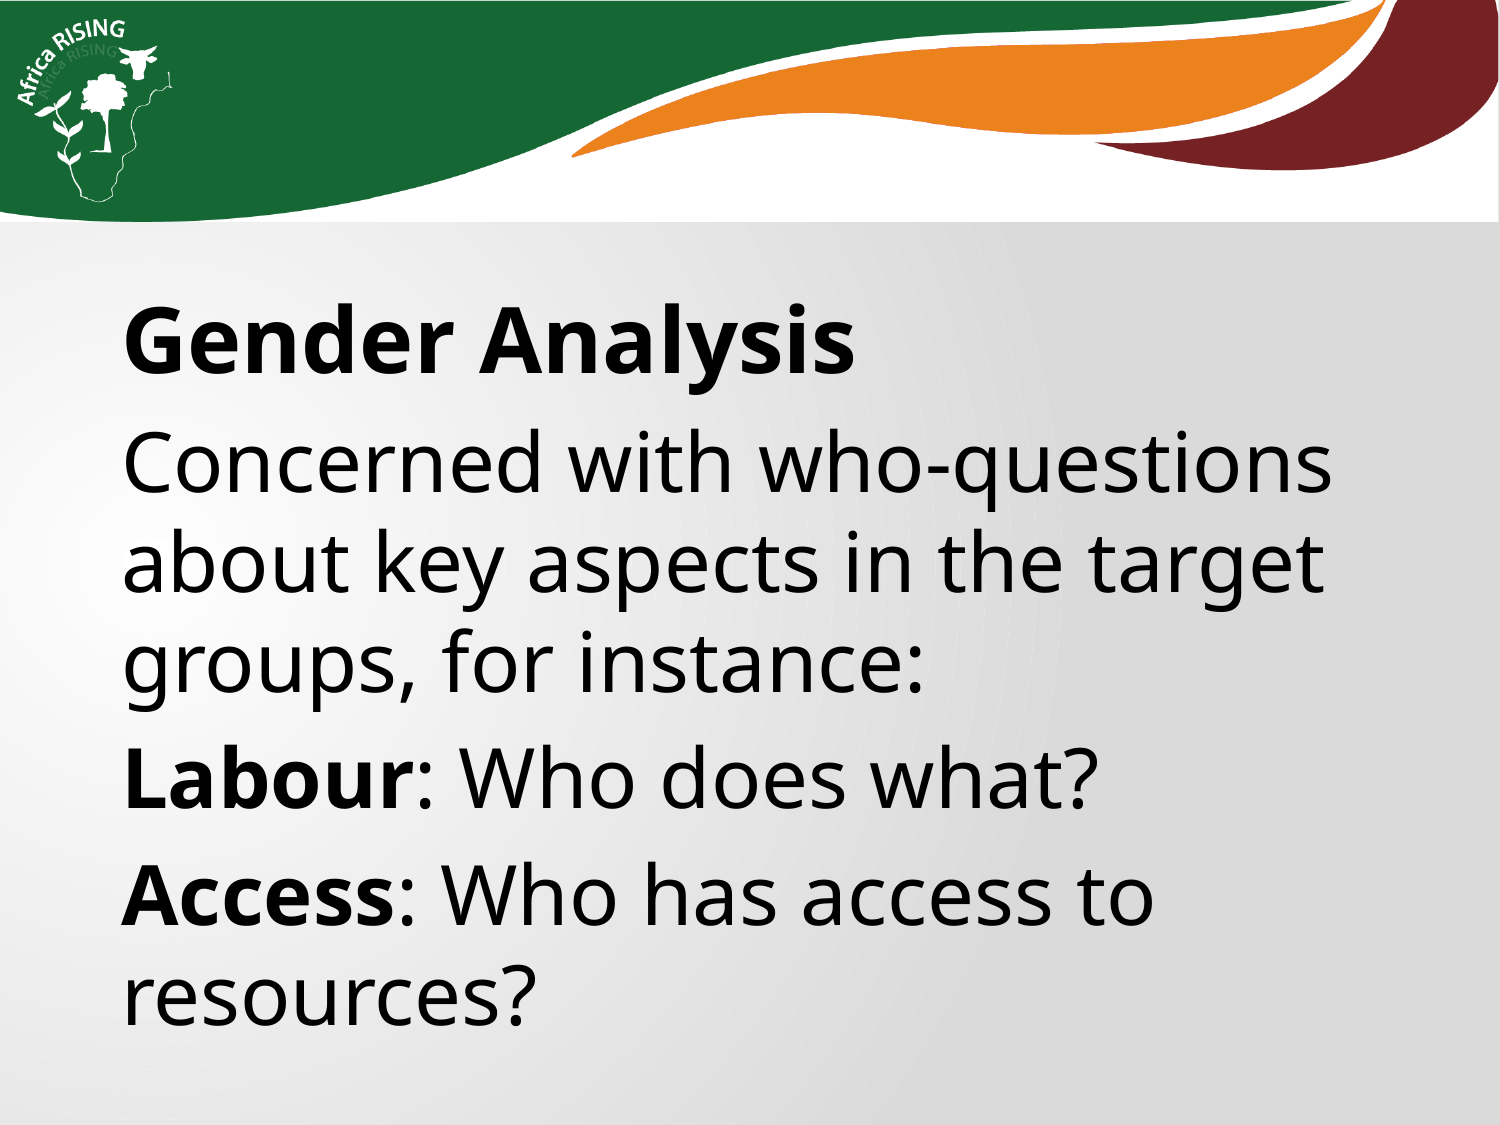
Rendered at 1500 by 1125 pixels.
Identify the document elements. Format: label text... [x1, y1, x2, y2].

picture [0, 0, 1499, 222]
list Gender Analysis Concerned with who-questions about key aspects in the target groups, for instance: Labour: Who does what? Access: Who has access to resources? [87, 275, 1363, 413]
